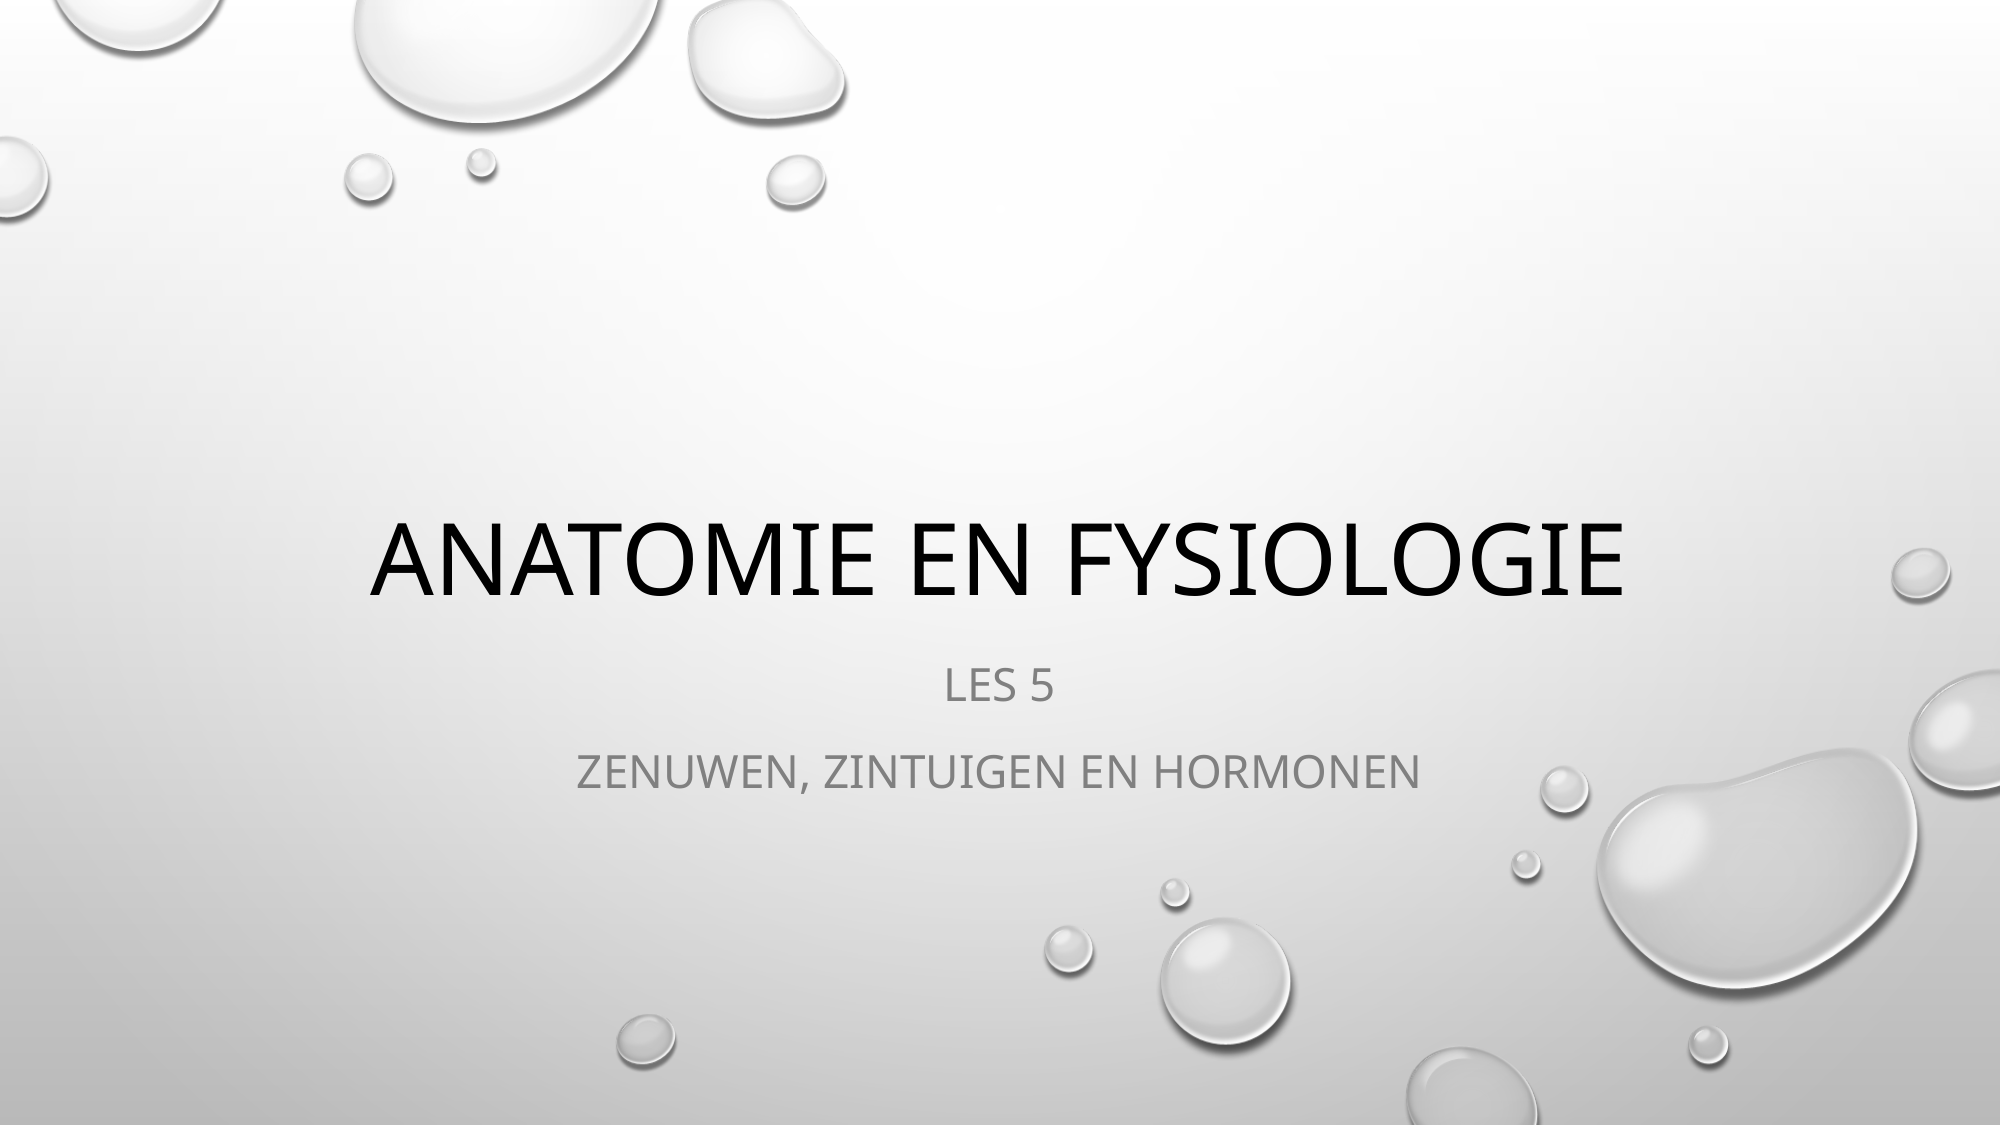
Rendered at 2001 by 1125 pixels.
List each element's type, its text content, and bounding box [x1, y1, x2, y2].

picture [0, 0, 2000, 1125]
title Anatomie en Fysiologie [287, 213, 1713, 625]
subtitle Les 5 Zenuwen, zintuigen en hormonen [287, 637, 1713, 863]
